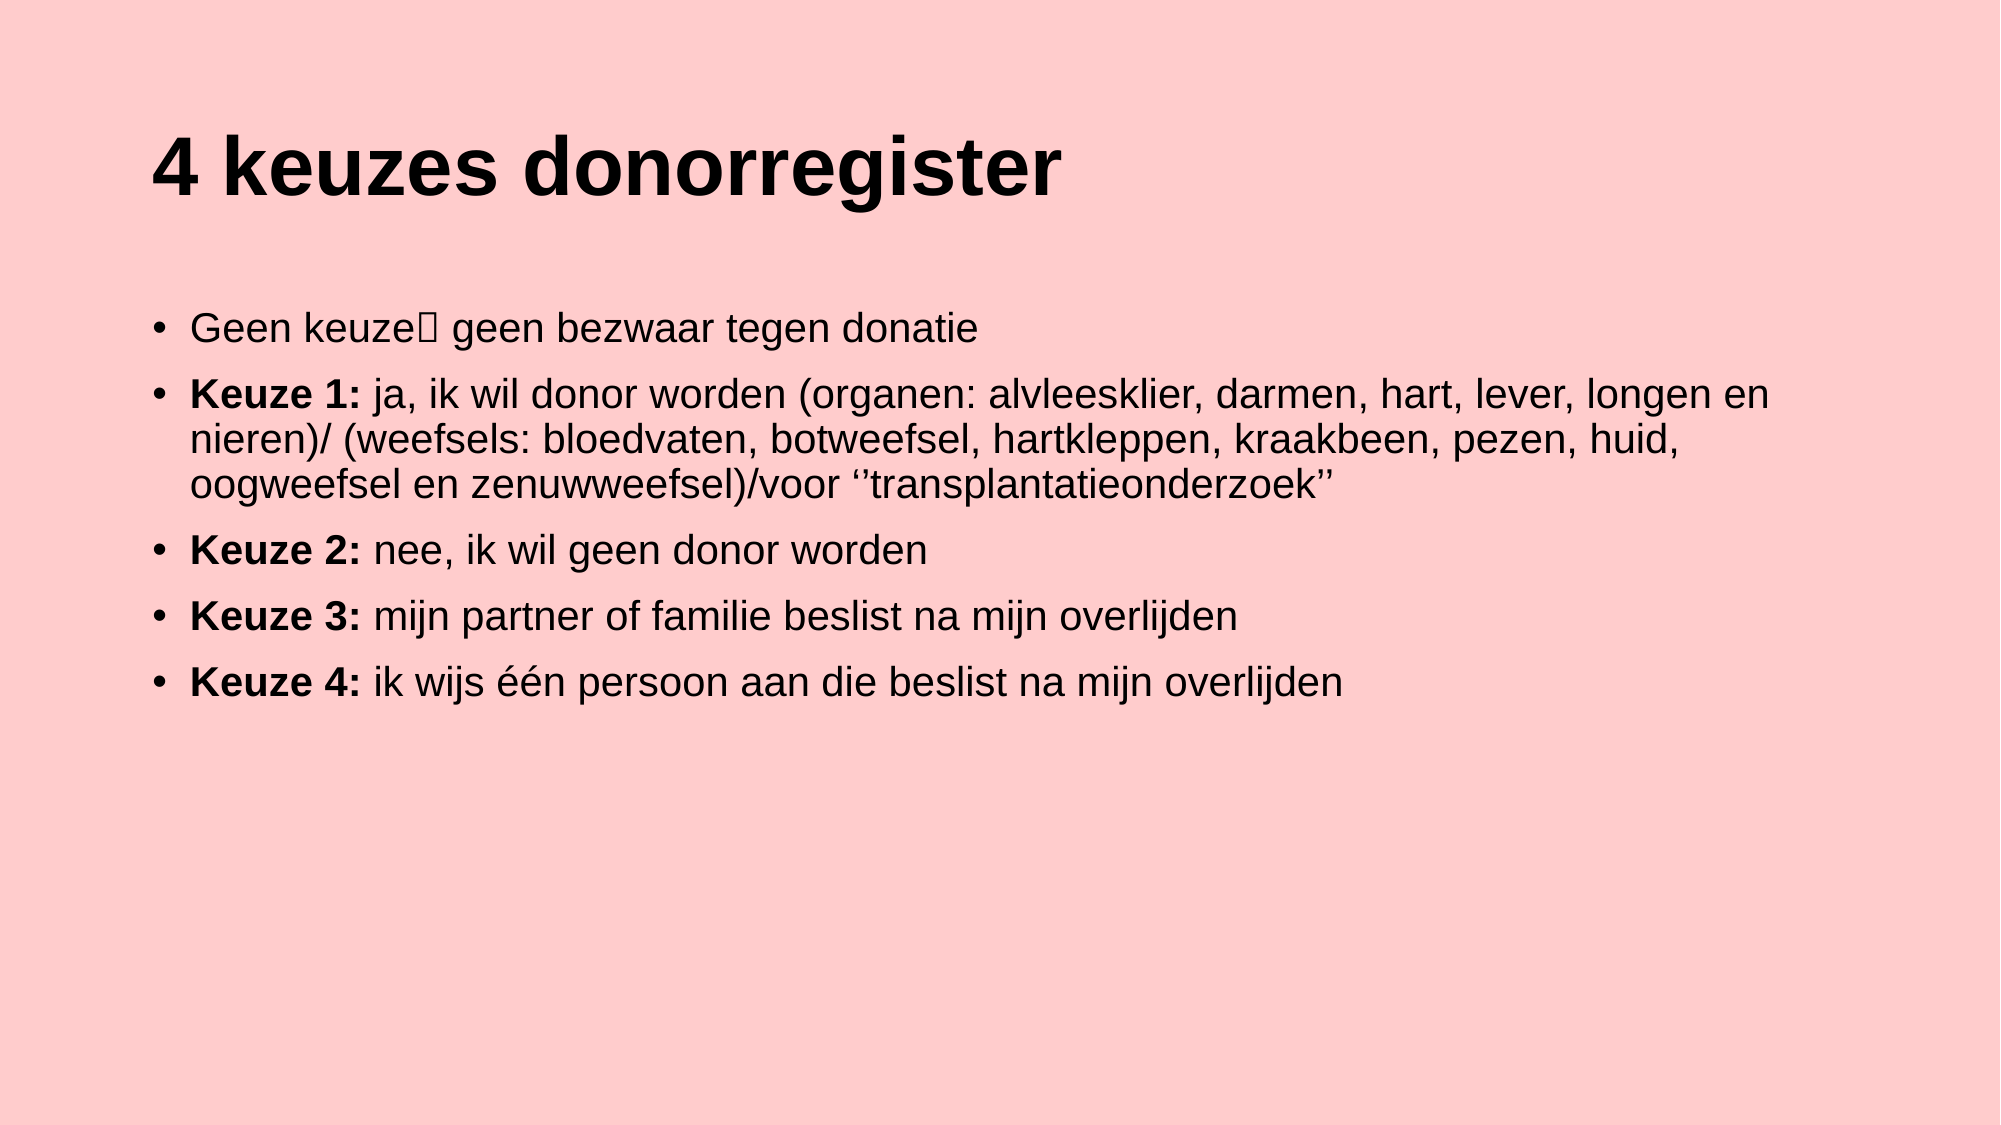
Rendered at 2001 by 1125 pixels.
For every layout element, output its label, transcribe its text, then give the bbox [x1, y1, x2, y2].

title 4 keuzes donorregister [137, 59, 1863, 278]
list Geen keuze geen bezwaar tegen donatie Keuze 1: ja, ik wil donor worden (organen: alvleesklier, darmen, hart, lever, longen en nieren)/ (weefsels: bloedvaten, botweefsel, hartkleppen, kraakbeen, pezen, huid, oogweefsel en zenuwweefsel)/voor ‘’transplantatieonderzoek’’ Keuze 2: nee, ik wil geen donor worden Keuze 3: mijn partner of familie beslist na mijn overlijden Keuze 4: ik wijs één persoon aan die beslist na mijn overlijden [137, 299, 1863, 1014]
